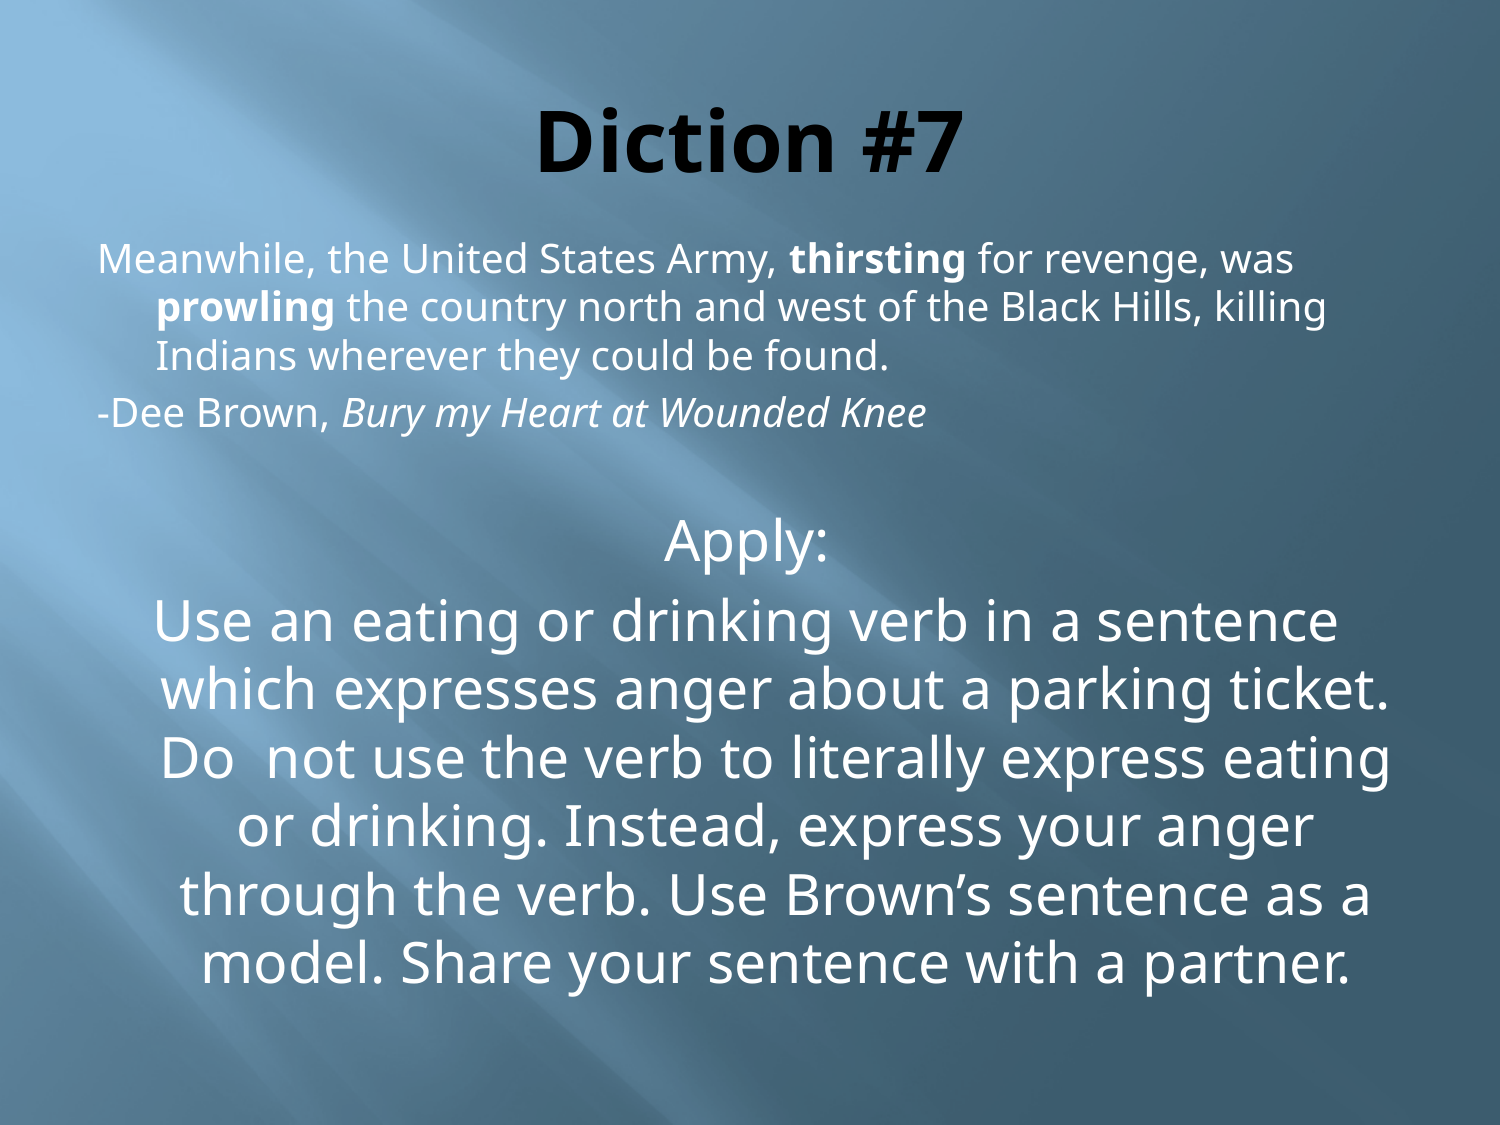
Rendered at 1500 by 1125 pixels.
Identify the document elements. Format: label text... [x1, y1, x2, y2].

list Meanwhile, the United States Army, thirsting for revenge, was prowling the country north and west of the Black Hills, killing Indians wherever they could be found. -Dee Brown, Bury my Heart at Wounded Knee Apply: Use an eating or drinking verb in a sentence which expresses anger about a parking ticket. Do not use the verb to literally express eating or drinking. Instead, express your anger through the verb. Use Brown’s sentence as a model. Share your sentence with a partner. [62, 224, 1413, 1013]
title Diction #7 [75, 45, 1425, 233]
